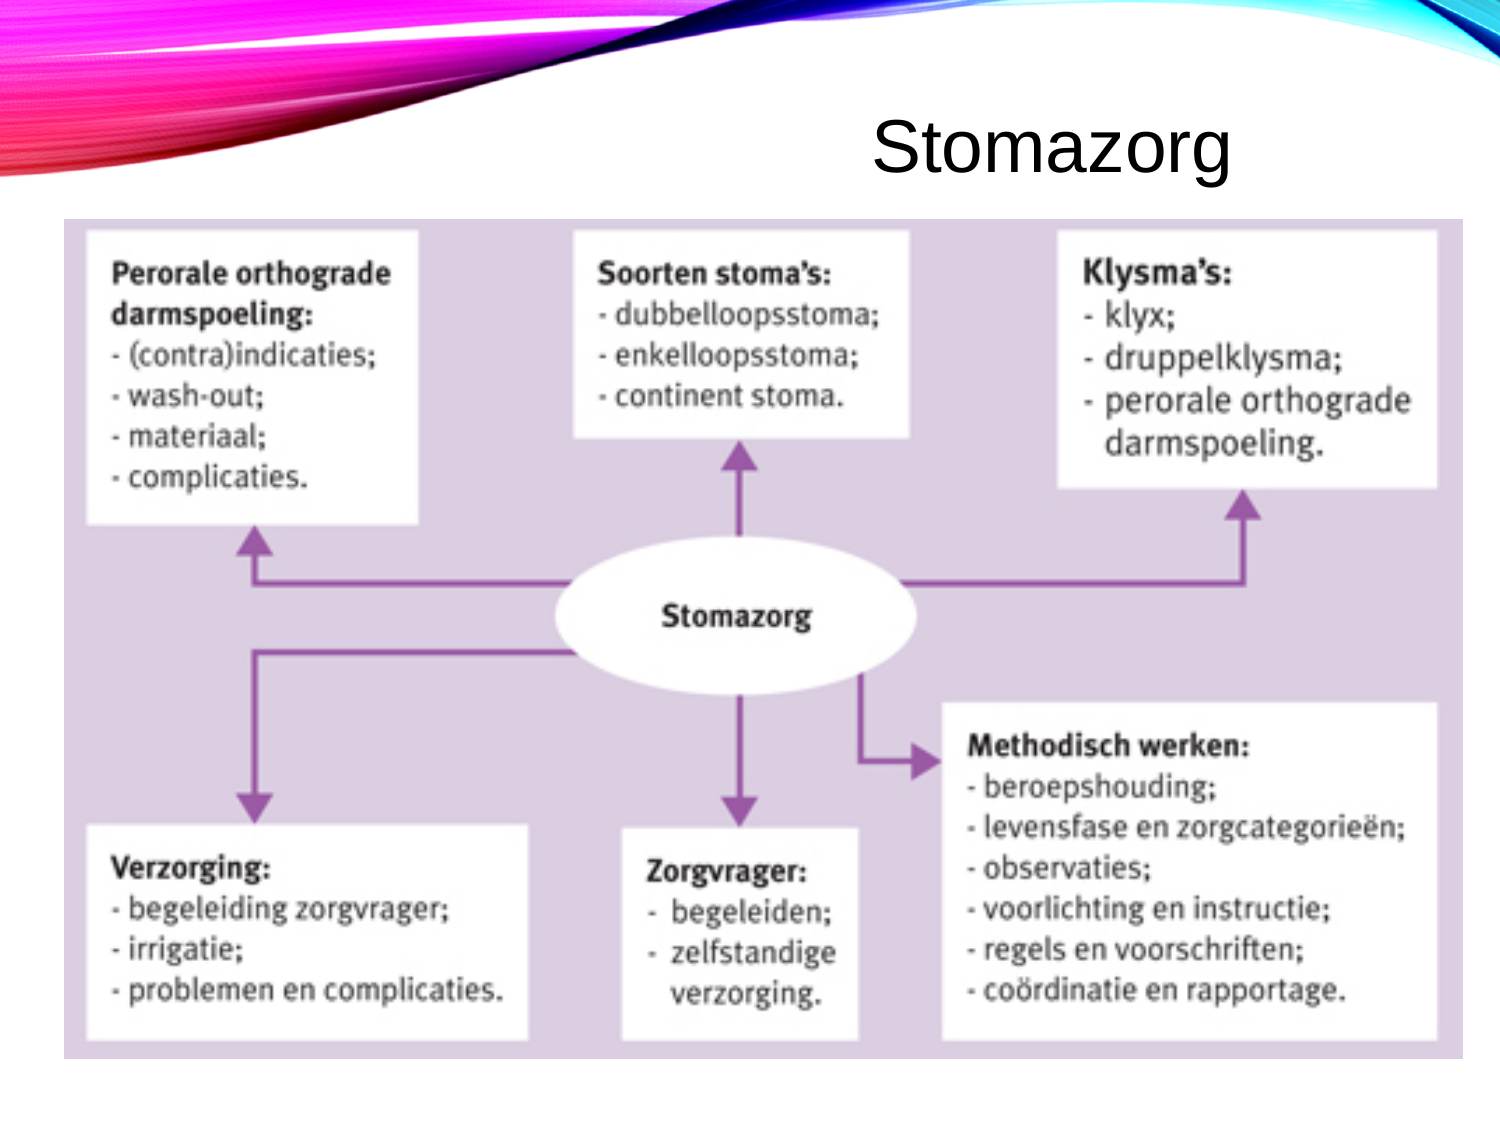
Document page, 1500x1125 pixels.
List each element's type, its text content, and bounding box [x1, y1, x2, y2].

text_box Stomazorg [856, 89, 1500, 195]
picture [64, 219, 1463, 1059]
picture [0, 0, 1500, 178]
